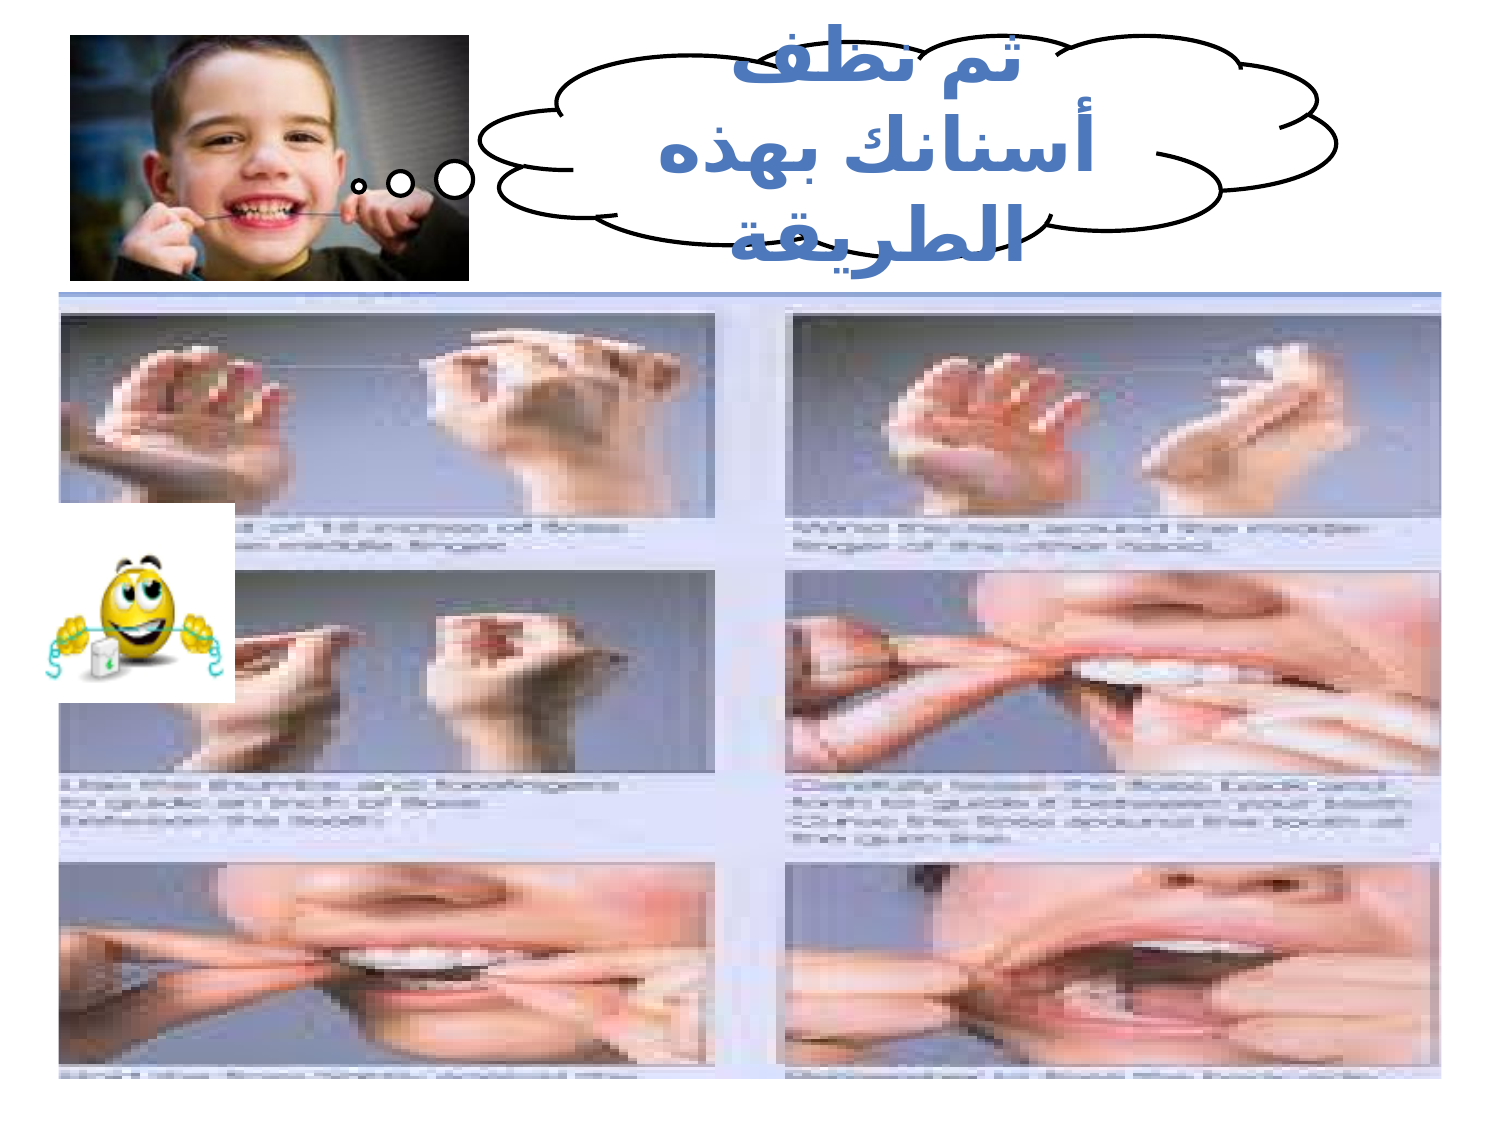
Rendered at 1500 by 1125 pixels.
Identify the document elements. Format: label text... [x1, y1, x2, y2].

text_box ثم نظف أسنانك بهذه الطريقة [477, 33, 1339, 261]
picture [70, 34, 469, 281]
picture [34, 292, 1442, 1079]
